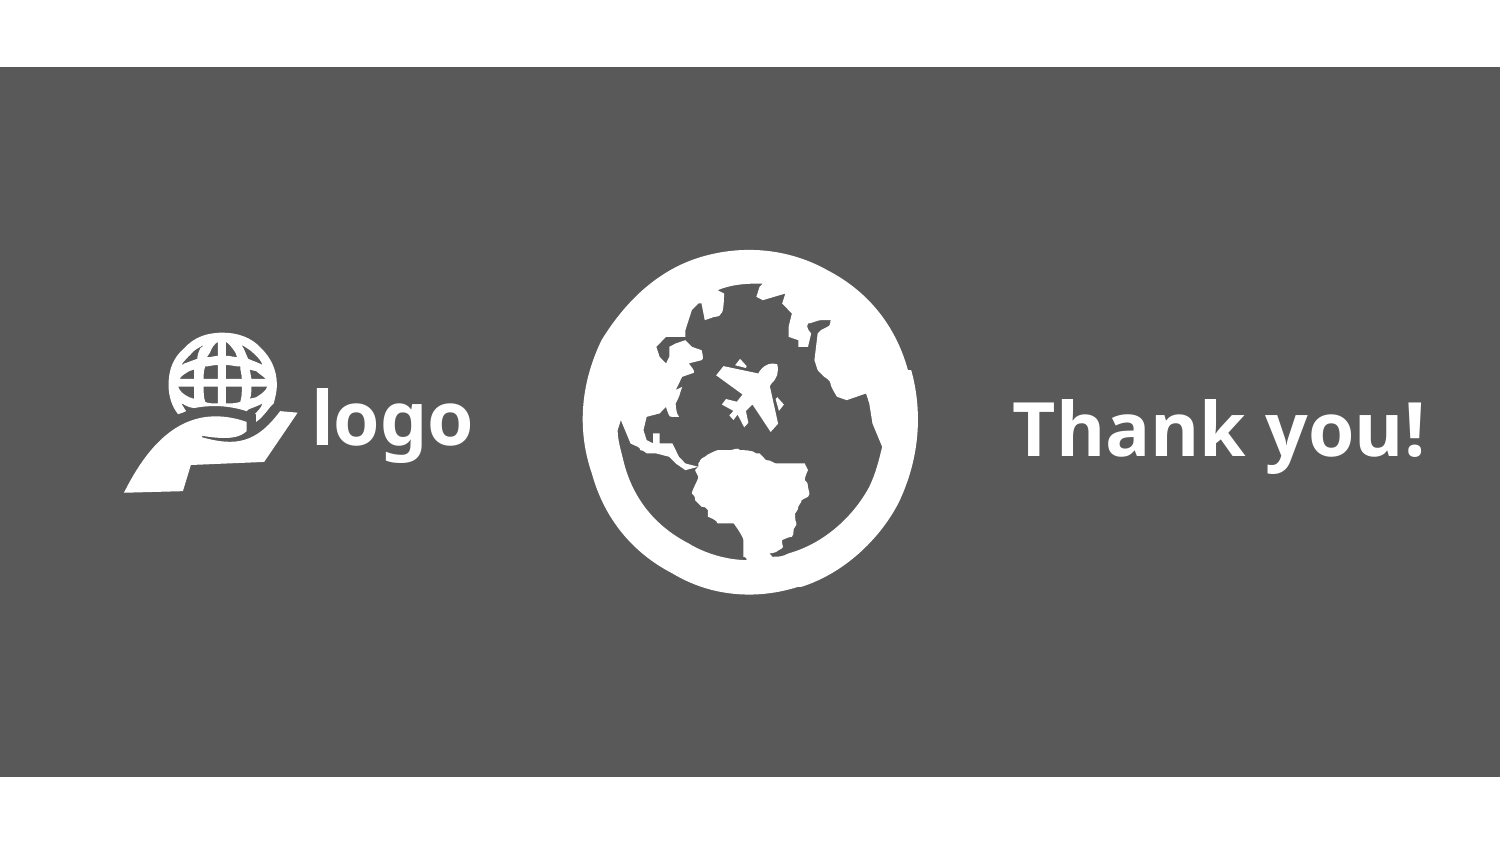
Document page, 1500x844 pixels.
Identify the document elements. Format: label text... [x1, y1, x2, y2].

text_box logo [296, 362, 576, 468]
text_box [735, 358, 747, 368]
text_box [123, 411, 296, 493]
text_box [775, 397, 784, 411]
text_box [0, 65, 1500, 778]
text_box [168, 332, 277, 422]
text_box [716, 363, 779, 432]
text_box [582, 249, 918, 595]
text_box Thank you! [998, 374, 1500, 480]
